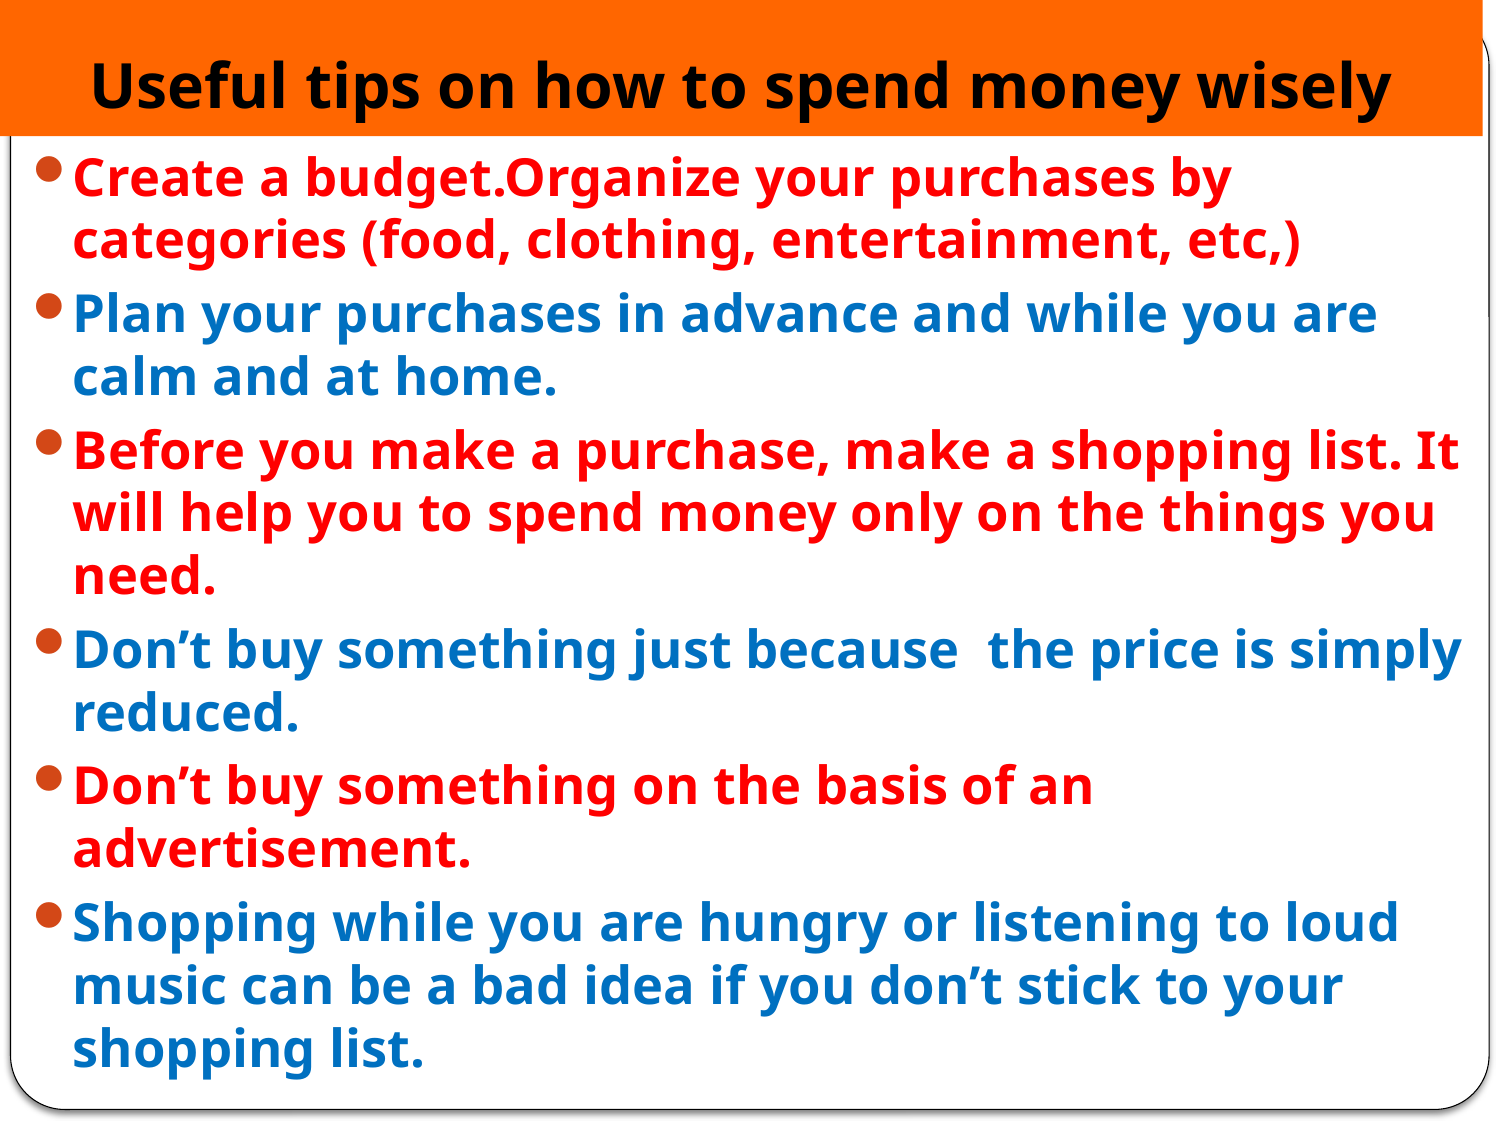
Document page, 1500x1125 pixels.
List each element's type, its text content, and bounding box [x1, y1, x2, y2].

list Create a budget.Organize your purchases by categories (food, clothing, entertainment, etc,) Plan your purchases in advance and while you are calm and at home. Before you make a purchase, make a shopping list. It will help you to spend money only on the things you need. Don’t buy something just because the price is simply reduced. Don’t buy something on the basis of an advertisement. Shopping while you are hungry or listening to loud music can be a bad idea if you don’t stick to your shopping list. [17, 136, 1483, 1094]
title Useful tips on how to spend money wisely [0, 0, 1483, 137]
